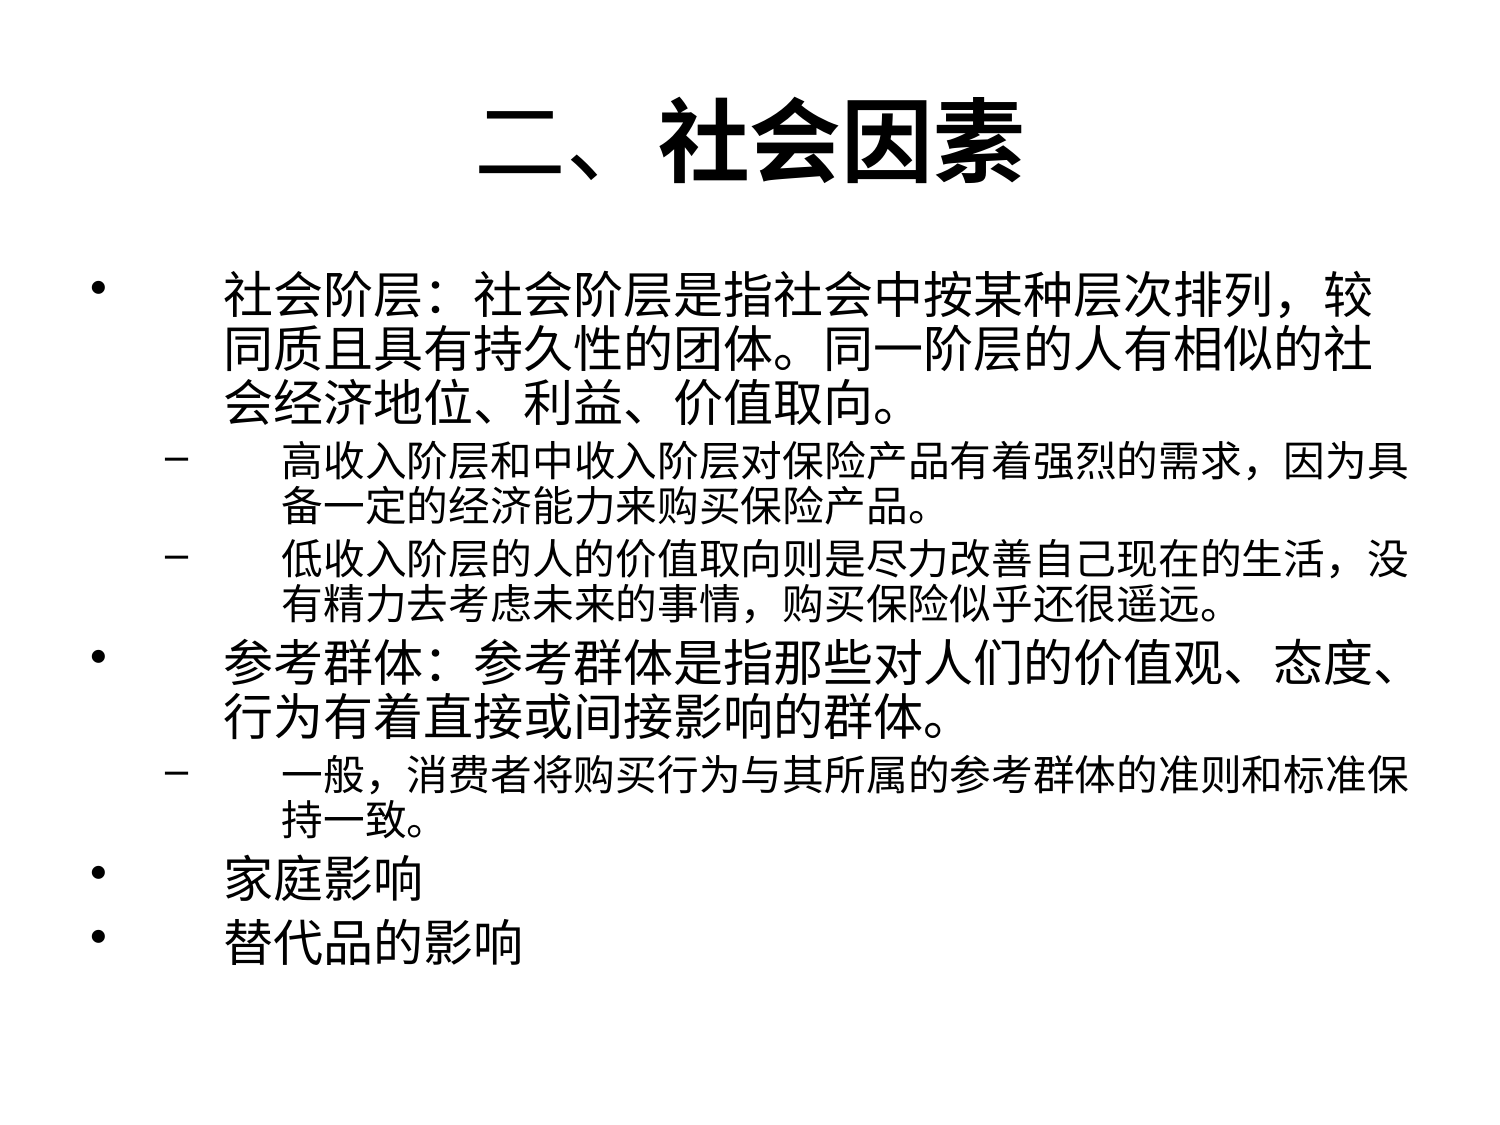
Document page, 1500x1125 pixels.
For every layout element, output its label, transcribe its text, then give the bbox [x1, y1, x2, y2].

list 社会阶层：社会阶层是指社会中按某种层次排列，较同质且具有持久性的团体。同一阶层的人有相似的社会经济地位、利益、价值取向。 高收入阶层和中收入阶层对保险产品有着强烈的需求，因为具备一定的经济能力来购买保险产品。 低收入阶层的人的价值取向则是尽力改善自己现在的生活，没有精力去考虑未来的事情，购买保险似乎还很遥远。 参考群体：参考群体是指那些对人们的价值观、态度、行为有着直接或间接影响的群体。 一般，消费者将购买行为与其所属的参考群体的准则和标准保持一致。 家庭影响 替代品的影响 [75, 262, 1425, 1005]
title 二、社会因素 [75, 45, 1425, 233]
